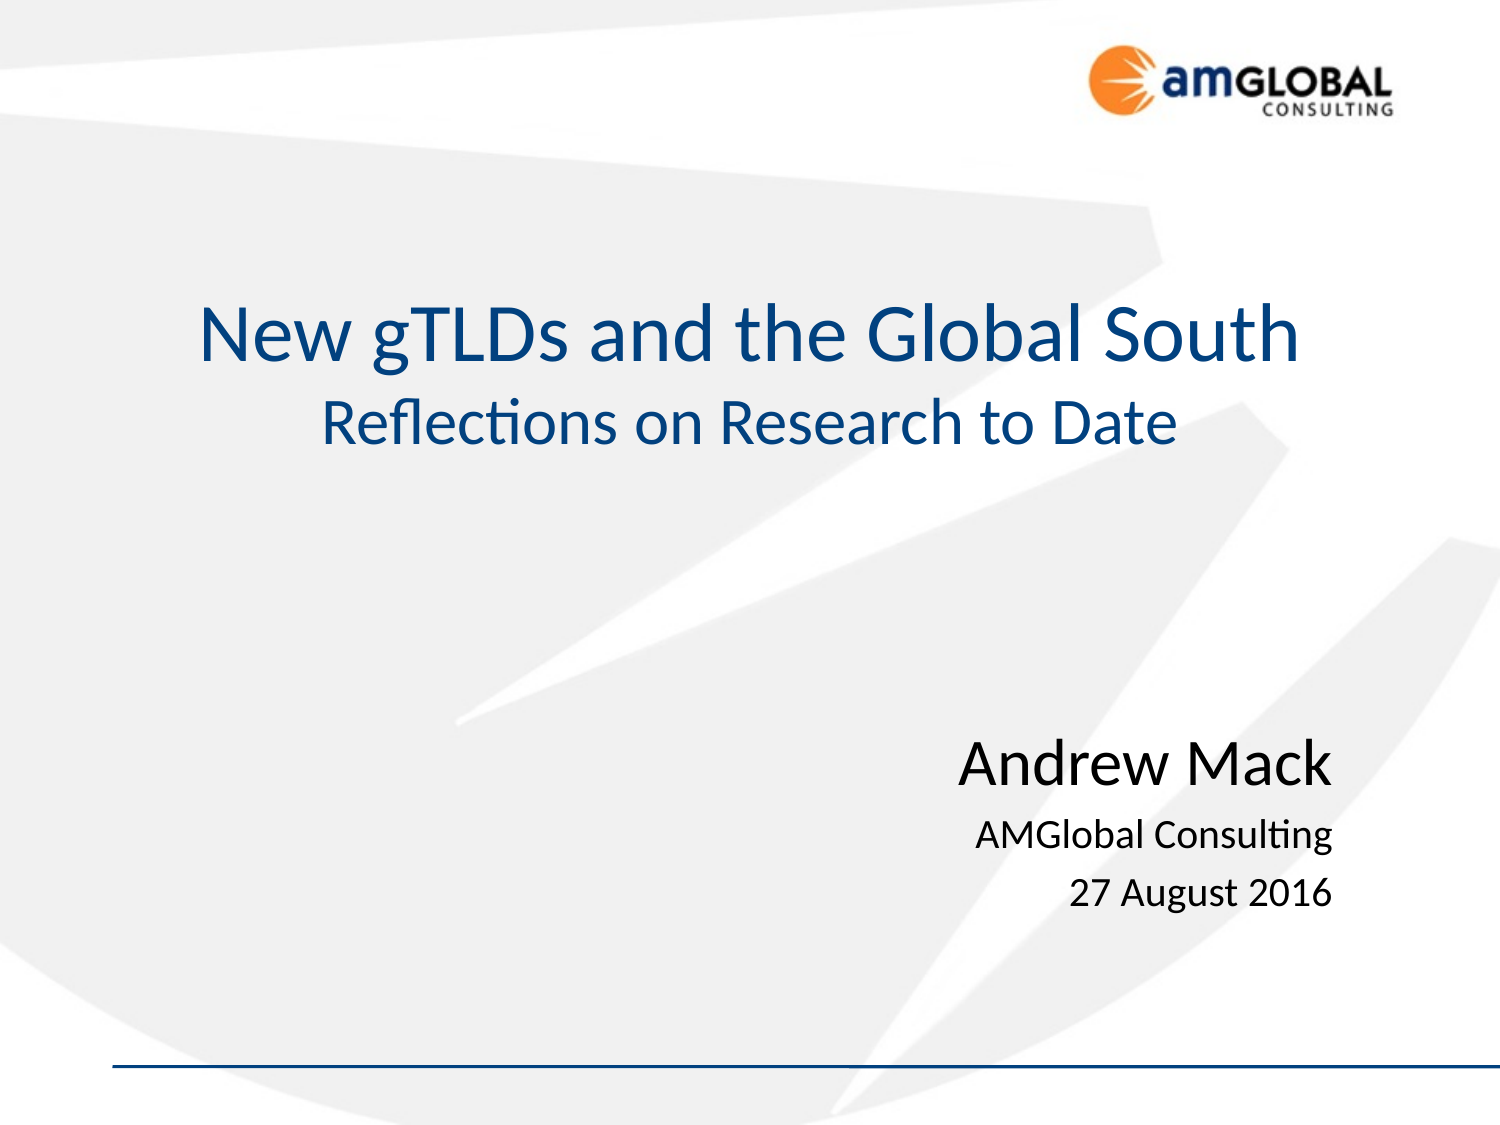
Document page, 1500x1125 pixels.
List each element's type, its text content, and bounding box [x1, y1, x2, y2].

picture [0, 0, 1500, 1125]
subtitle Andrew Mack AMGlobal Consulting 27 August 2016 [298, 637, 1349, 1009]
title New gTLDs and the Global South Reflections on Research to Date [112, 247, 1388, 489]
